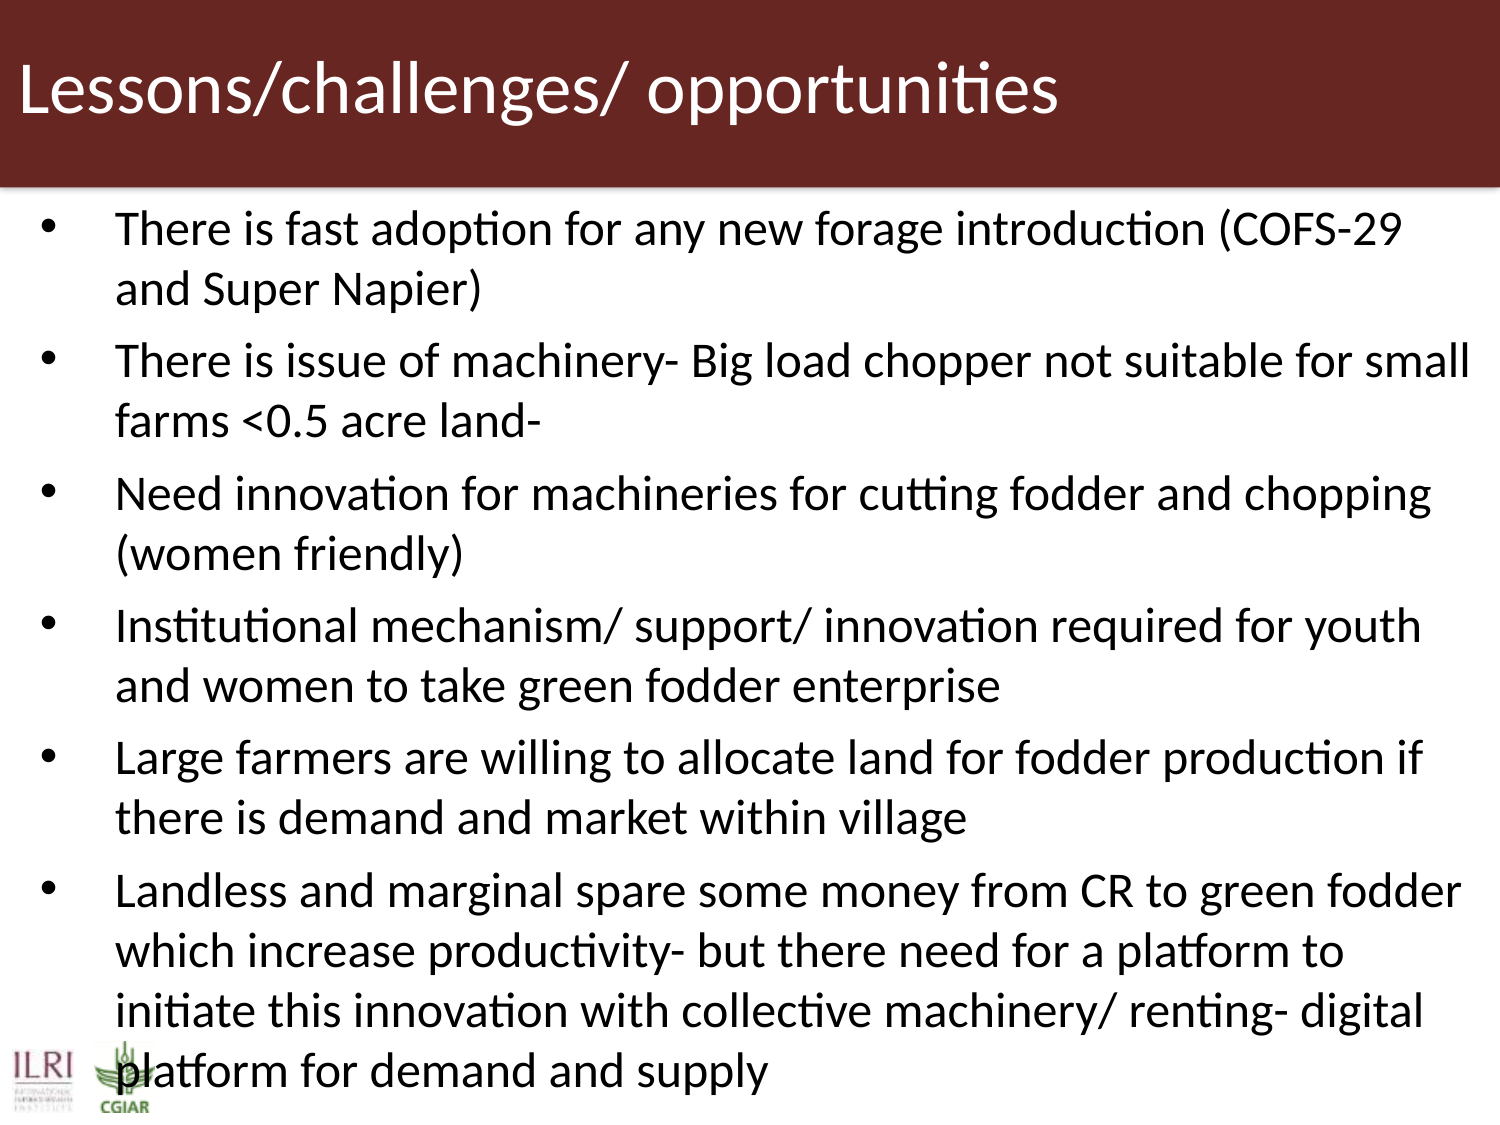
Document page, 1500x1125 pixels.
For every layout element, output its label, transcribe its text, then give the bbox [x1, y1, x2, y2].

picture [94, 1041, 155, 1113]
list There is fast adoption for any new forage introduction (COFS-29 and Super Napier) There is issue of machinery- Big load chopper not suitable for small farms <0.5 acre land- Need innovation for machineries for cutting fodder and chopping (women friendly) Institutional mechanism/ support/ innovation required for youth and women to take green fodder enterprise Large farmers are willing to allocate land for fodder production if there is demand and market within village Landless and marginal spare some money from CR to green fodder which increase productivity- but there need for a platform to initiate this innovation with collective machinery/ renting- digital platform for demand and supply [24, 187, 1497, 995]
picture [12, 1049, 74, 1113]
title Lessons/challenges/ opportunities [3, 30, 1354, 219]
